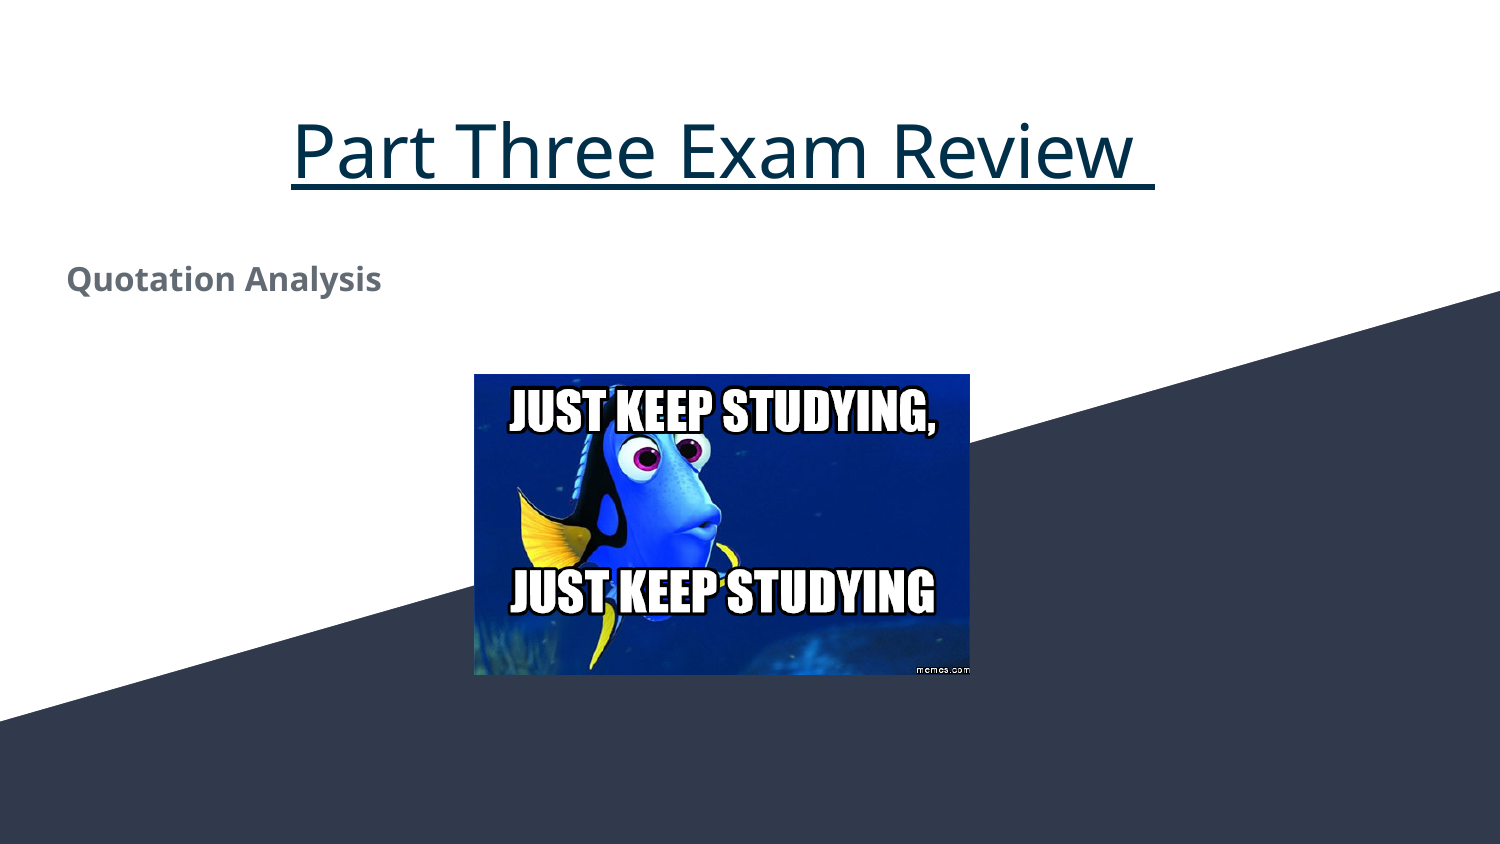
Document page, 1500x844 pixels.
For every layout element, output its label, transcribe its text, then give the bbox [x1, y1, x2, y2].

picture [474, 373, 971, 675]
subtitle Quotation Analysis [51, 242, 748, 365]
title Part Three Exam Review [51, 88, 1449, 299]
